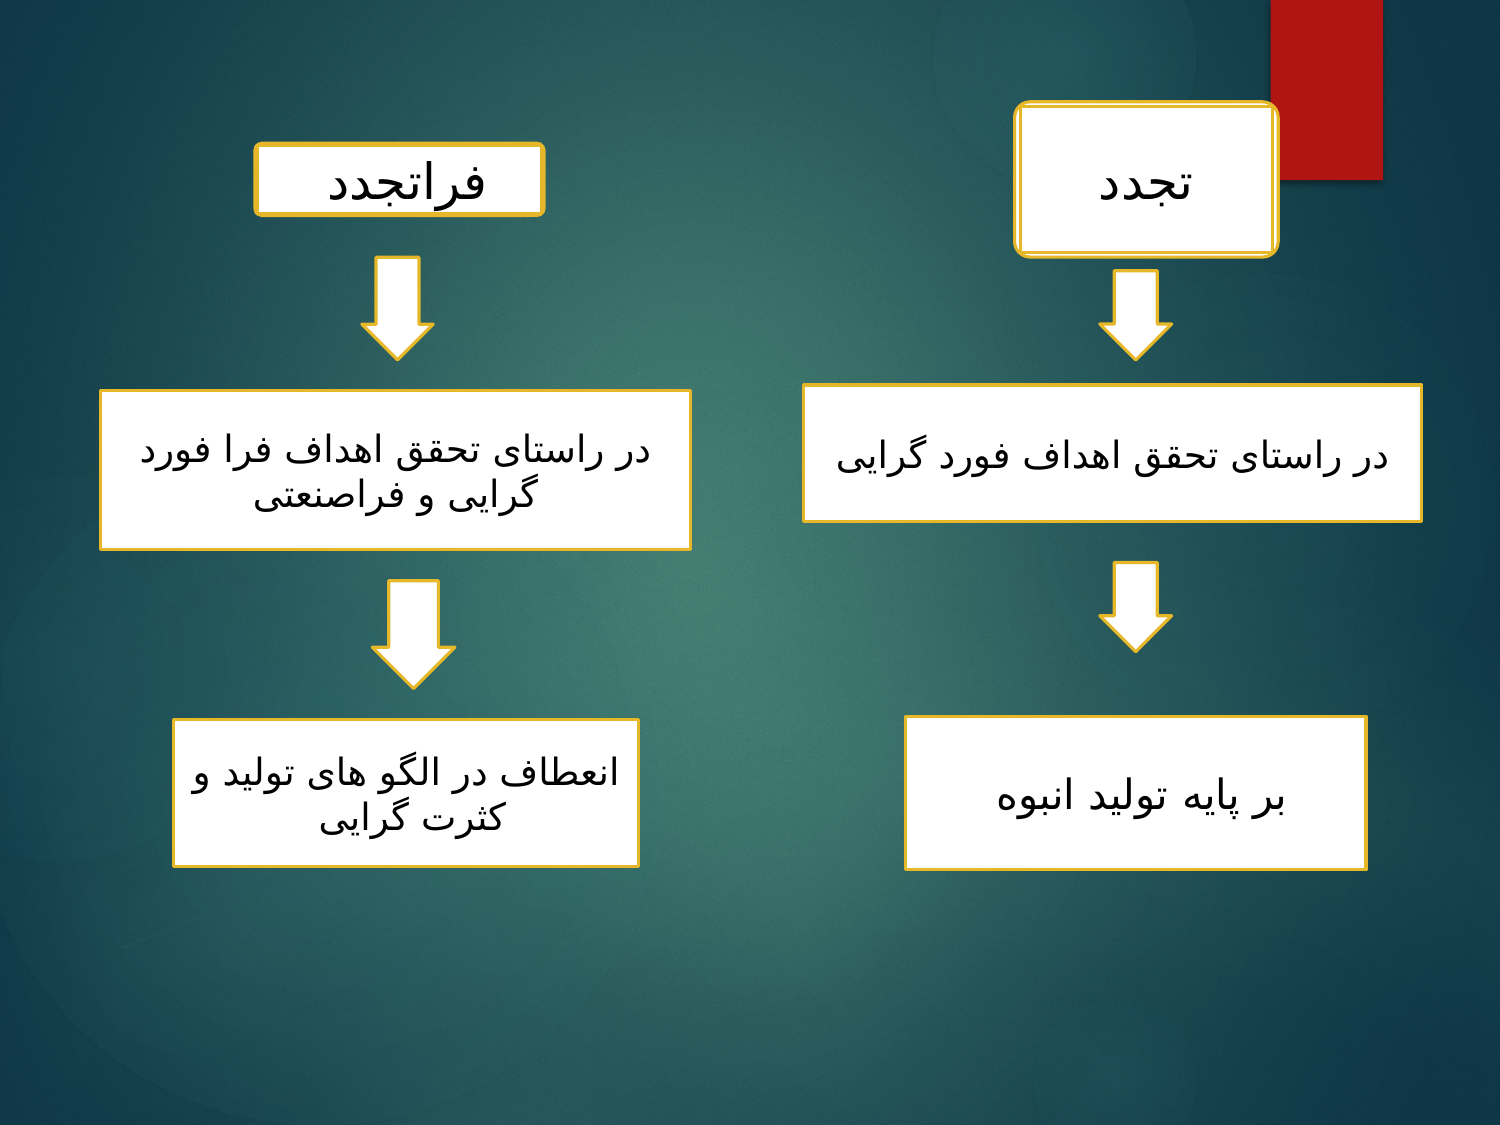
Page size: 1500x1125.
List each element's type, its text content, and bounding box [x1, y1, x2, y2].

text_box بر پایه تولید انبوه [904, 715, 1368, 871]
text_box انعطاف در الگو های تولید و کثرت گرایی [172, 718, 640, 868]
text_box در راستای تحقق اهداف فورد گرایی [802, 383, 1423, 523]
text_box در راستای تحقق اهداف فرا فورد گرایی و فراصنعتی [99, 389, 692, 551]
text_box [370, 579, 457, 690]
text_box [1014, 101, 1279, 258]
text_box [360, 255, 435, 362]
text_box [254, 142, 545, 216]
text_box [1098, 269, 1174, 362]
text_box [1098, 560, 1174, 653]
